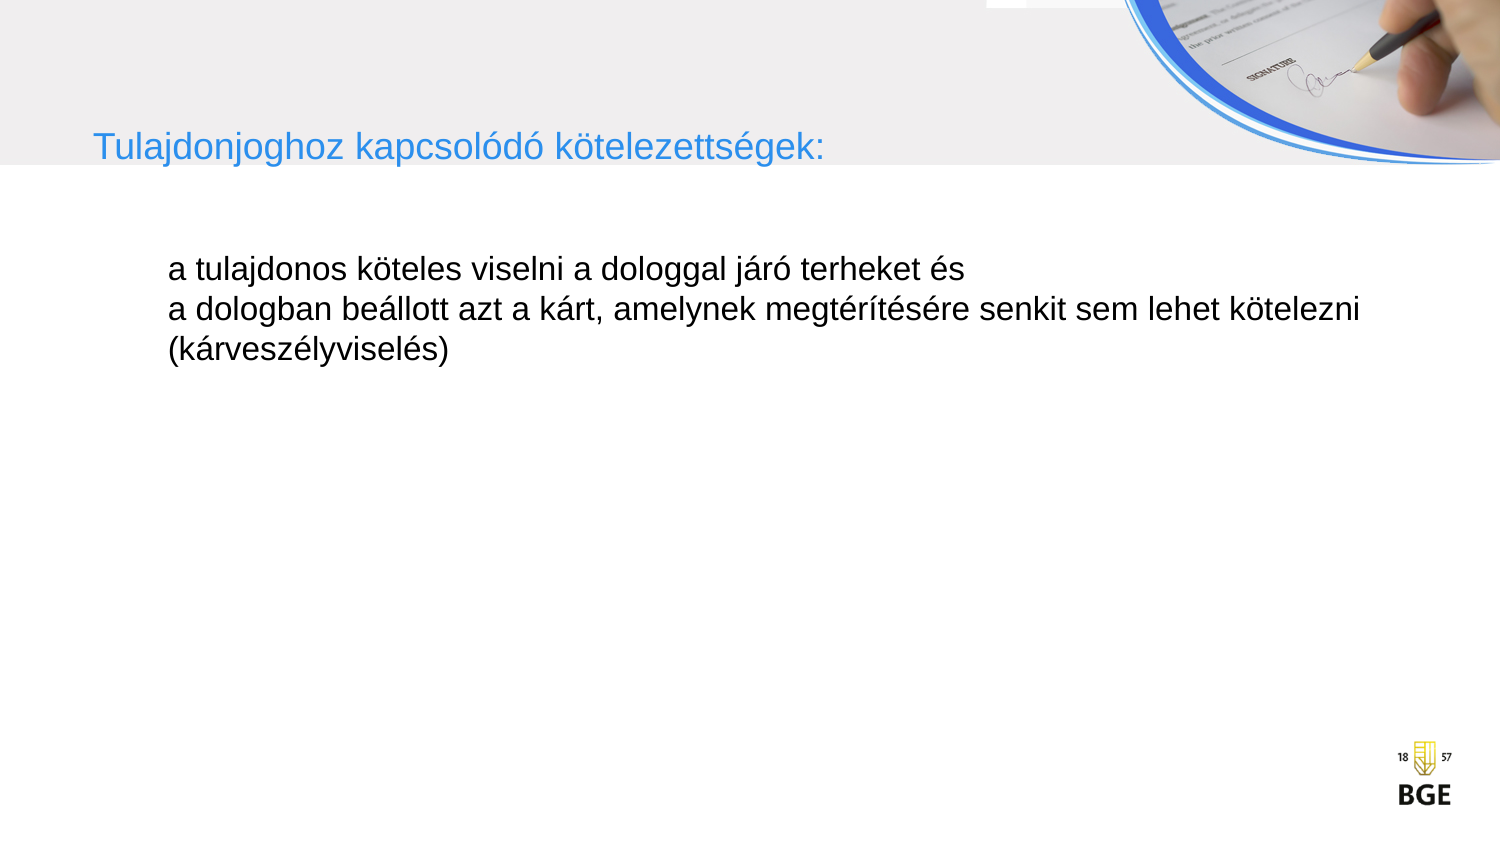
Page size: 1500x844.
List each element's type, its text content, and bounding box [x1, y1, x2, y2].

picture [0, 0, 1500, 844]
text_box Tulajdonjoghoz kapcsolódó kötelezettségek: a tulajdonos köteles viselni a dologgal járó terheket és a dologban beállott azt a kárt, amelynek megtérítésére senkit sem lehet kötelezni (kárveszélyviselés) [3, 114, 1468, 494]
